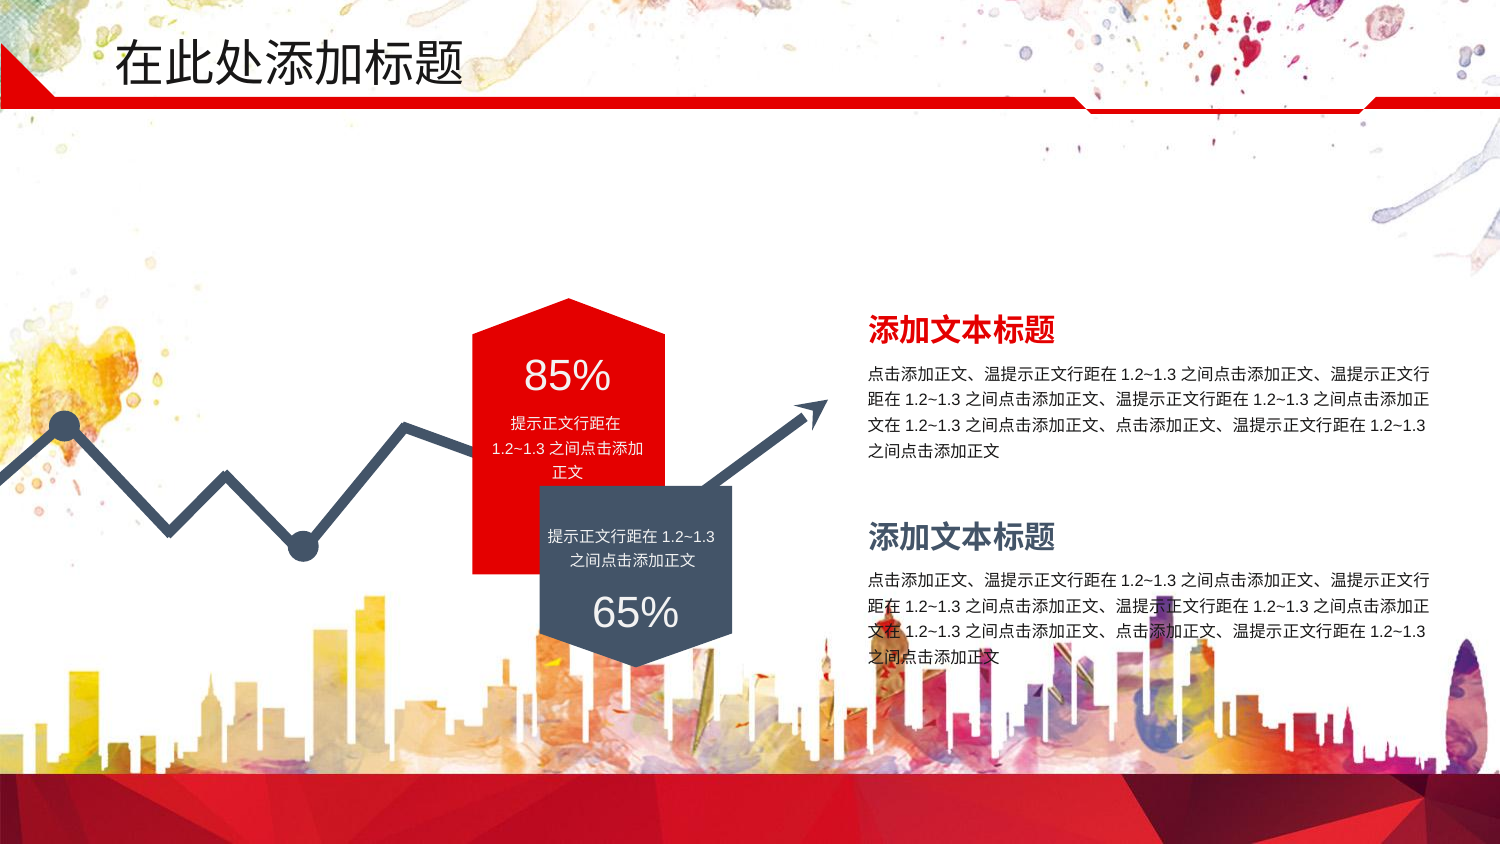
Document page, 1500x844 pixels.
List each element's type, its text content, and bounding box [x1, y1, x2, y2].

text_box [298, 425, 406, 557]
text_box [290, 557, 316, 563]
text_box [665, 399, 829, 523]
text_box 点击添加正文、温提示正文行距在1.2~1.3之间点击添加正文、温提示正文行距在1.2~1.3之间点击添加正文、温提示正文行距在1.2~1.3之间点击添加正文在1.2~1.3之间点击添加正文、点击添加正文、温提示正文行距在1.2~1.3之间点击添加正文 [852, 556, 1445, 674]
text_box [63, 420, 172, 535]
text_box 点击添加正文、温提示正文行距在1.2~1.3之间点击添加正文、温提示正文行距在1.2~1.3之间点击添加正文、温提示正文行距在1.2~1.3之间点击添加正文在1.2~1.3之间点击添加正文、点击添加正文、温提示正文行距在1.2~1.3之间点击添加正文 [852, 350, 1445, 468]
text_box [223, 473, 298, 557]
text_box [0, 419, 69, 486]
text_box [532, 485, 733, 668]
text_box [49, 409, 80, 420]
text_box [470, 298, 665, 575]
text_box 在此处添加标题 [99, 24, 480, 99]
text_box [401, 426, 470, 523]
picture [0, 109, 1500, 844]
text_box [166, 474, 227, 535]
text_box 添加文本标题 [853, 509, 1091, 562]
picture [0, 0, 1500, 109]
text_box 添加文本标题 [853, 303, 1091, 356]
